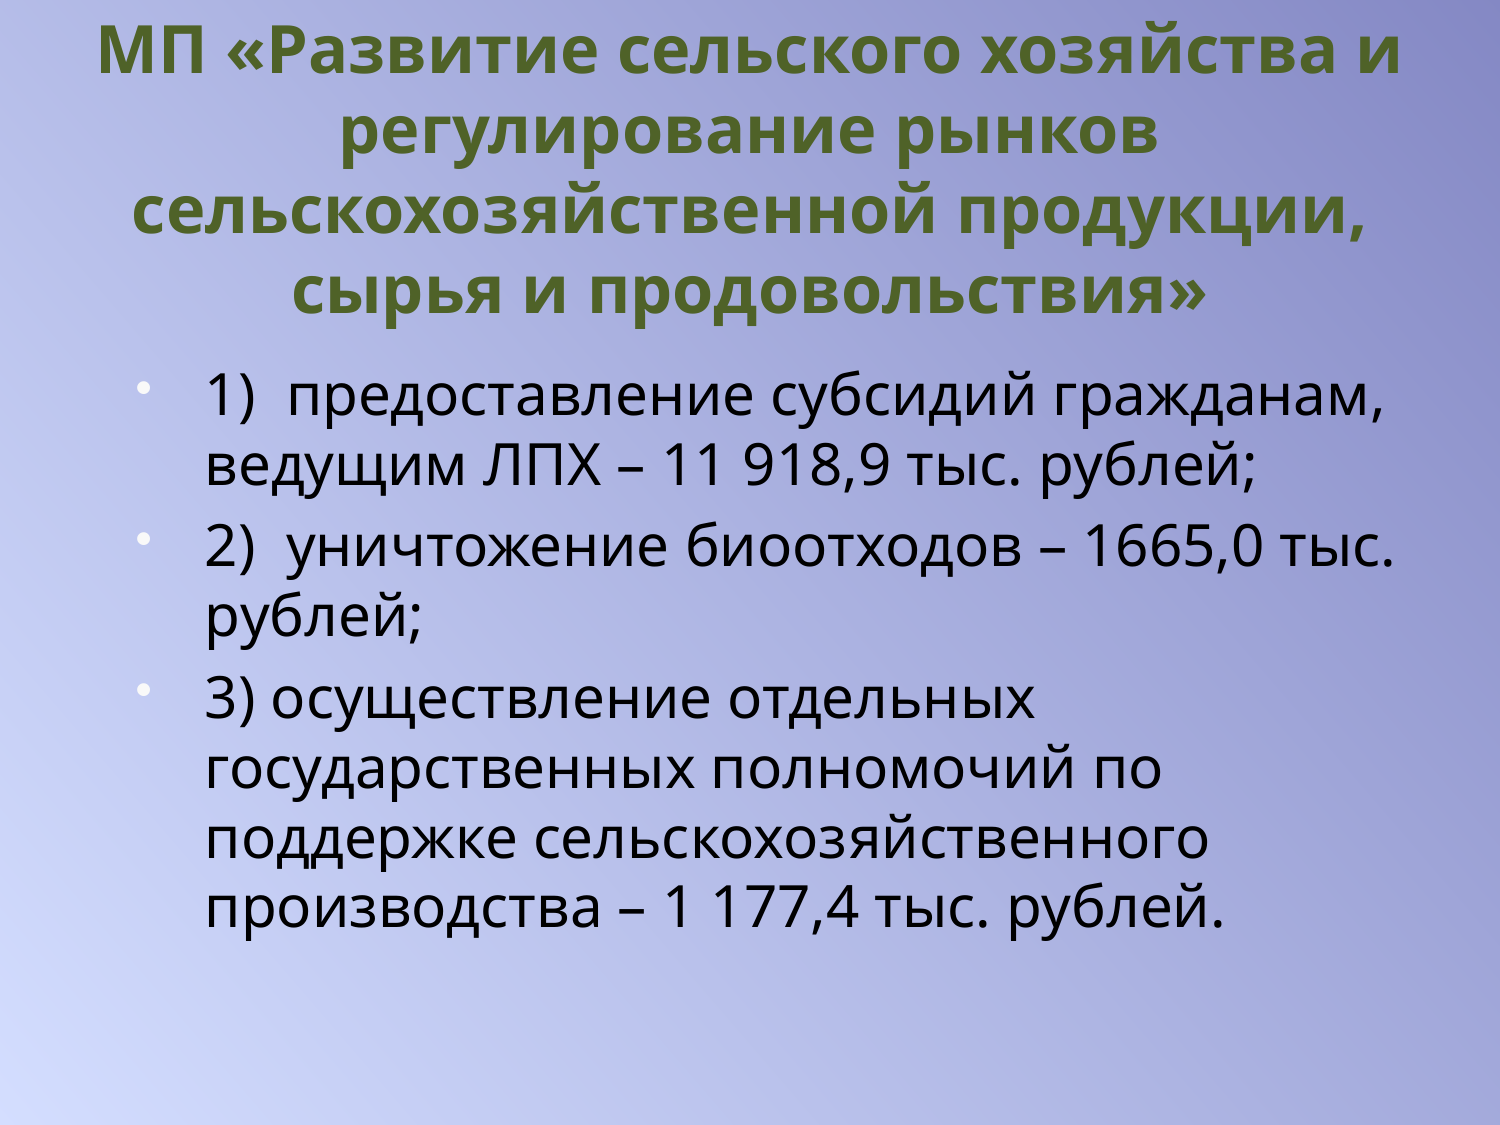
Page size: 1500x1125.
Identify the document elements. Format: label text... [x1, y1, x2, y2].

title МП «Развитие сельского хозяйства и регулирование рынков сельскохозяйственной продукции, сырья и продовольствия» [75, 101, 1425, 233]
list 1) предоставление субсидий гражданам, ведущим ЛПХ – 11 918,9 тыс. рублей; 2) уничтожение биоотходов – 1665,0 тыс. рублей; 3) осуществление отдельных государственных полномочий по поддержке сельскохозяйственного производства – 1 177,4 тыс. рублей. [100, 349, 1415, 1028]
